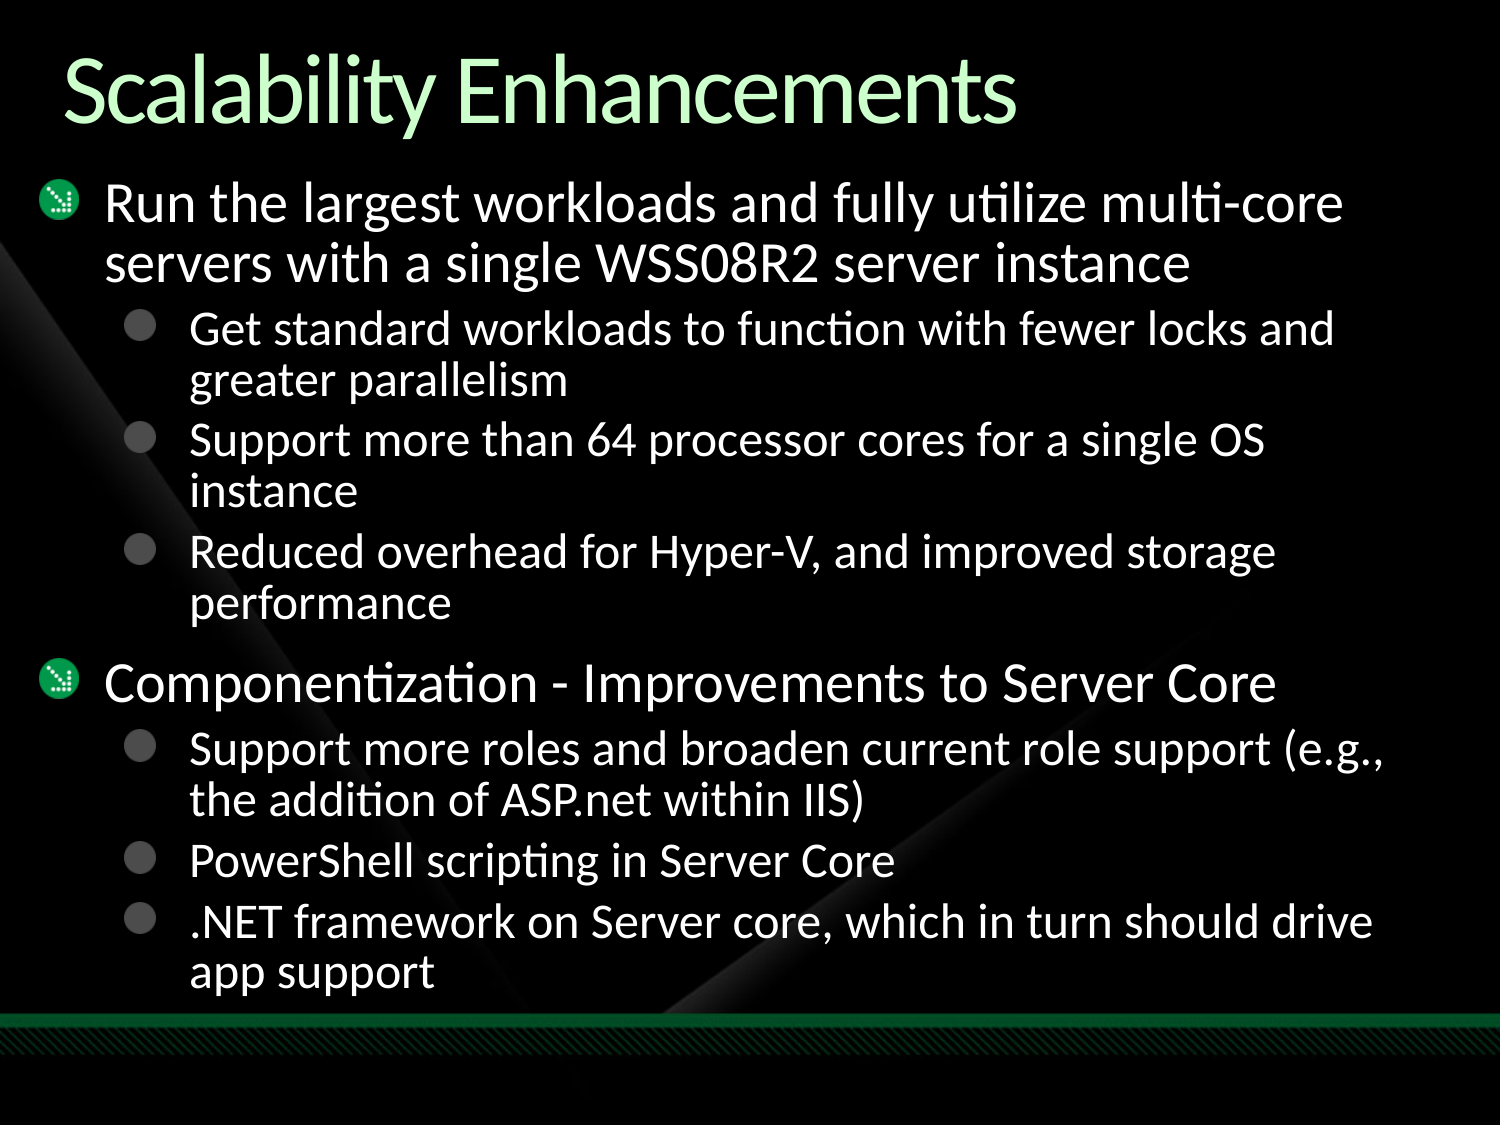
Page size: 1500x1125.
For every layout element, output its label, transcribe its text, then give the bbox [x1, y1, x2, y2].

list Run the largest workloads and fully utilize multi-core servers with a single WSS08R2 server instance Get standard workloads to function with fewer locks and greater parallelism Support more than 64 processor cores for a single OS instance Reduced overhead for Hyper-V, and improved storage performance Componentization - Improvements to Server Core Support more roles and broaden current role support (e.g., the addition of ASP.net within IIS) PowerShell scripting in Server Core .NET framework on Server core, which in turn should drive app support [39, 175, 1415, 1081]
title Scalability Enhancements [62, 37, 1438, 147]
picture [0, 0, 1500, 1125]
